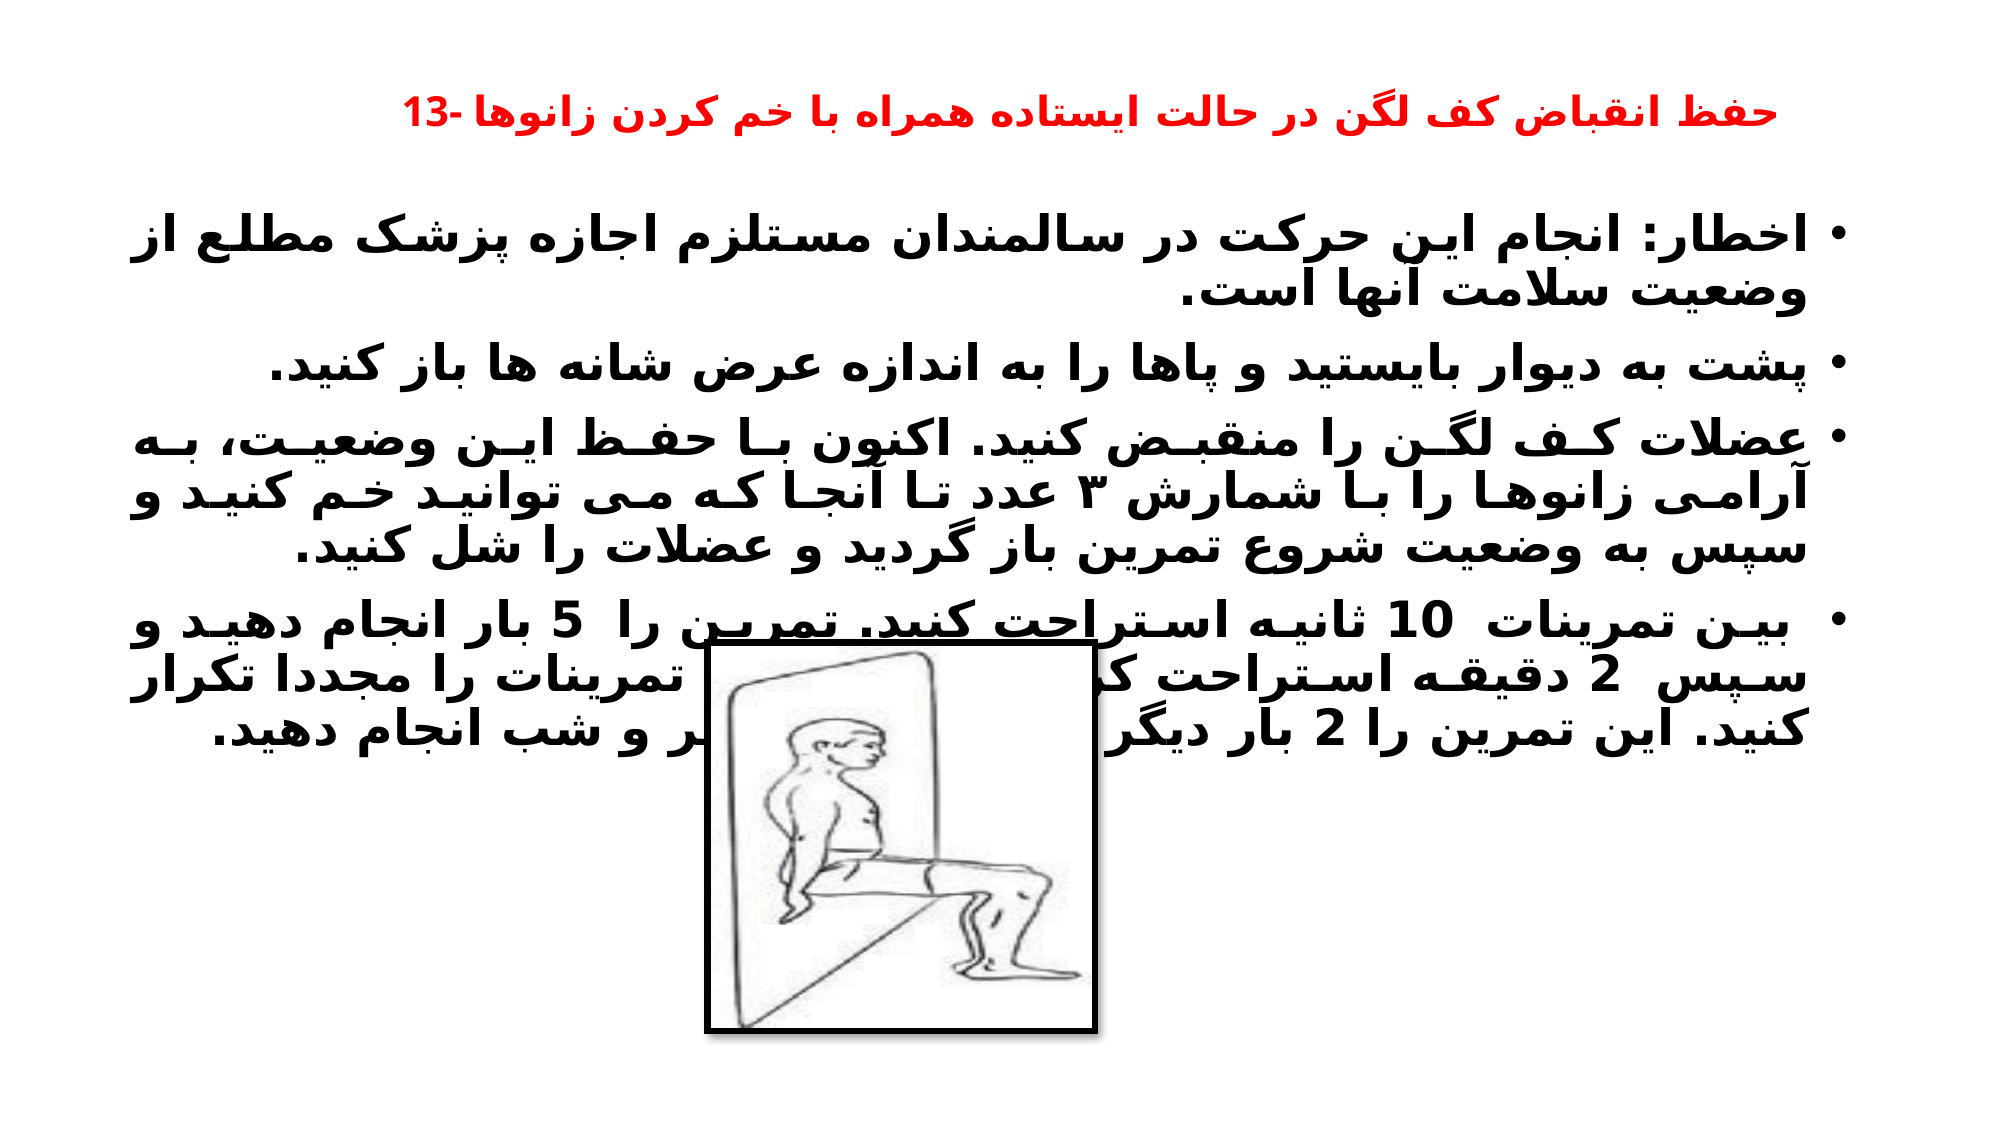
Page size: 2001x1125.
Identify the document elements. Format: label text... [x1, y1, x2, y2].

picture [710, 645, 1092, 1029]
list اخطار: انجام این حرکت در سالمندان مستلزم اجازه پزشک مطلع از وضعیت سلامت آنها است. پشت به دیوار بایستید و پاها را به اندازه عرض شانه ها باز کنید. عضلات کف لگن را منقبض کنید. اکنون با حفظ این وضعیت، به آرامی زانوها را با شمارش ۳ عدد تا آنجا که می توانید خم کنید و سپس به وضعیت شروع تمرین باز گردید و عضلات را شل کنید. بین تمرینات 10 ثانیه استراحت کنید. تمرین را 5 بار انجام دهید و سپس 2 دقیقه استراحت کرده و این سری تمرینات را مجددا تکرار کنید. این تمرین را 2 بار دیگر در روز مثال ظهر و شب انجام دهید. [117, 200, 1863, 1055]
title 13- حفظ انقباض کف لگن در حالت ایستاده همراه با خم کردن زانوها [338, 70, 1845, 201]
